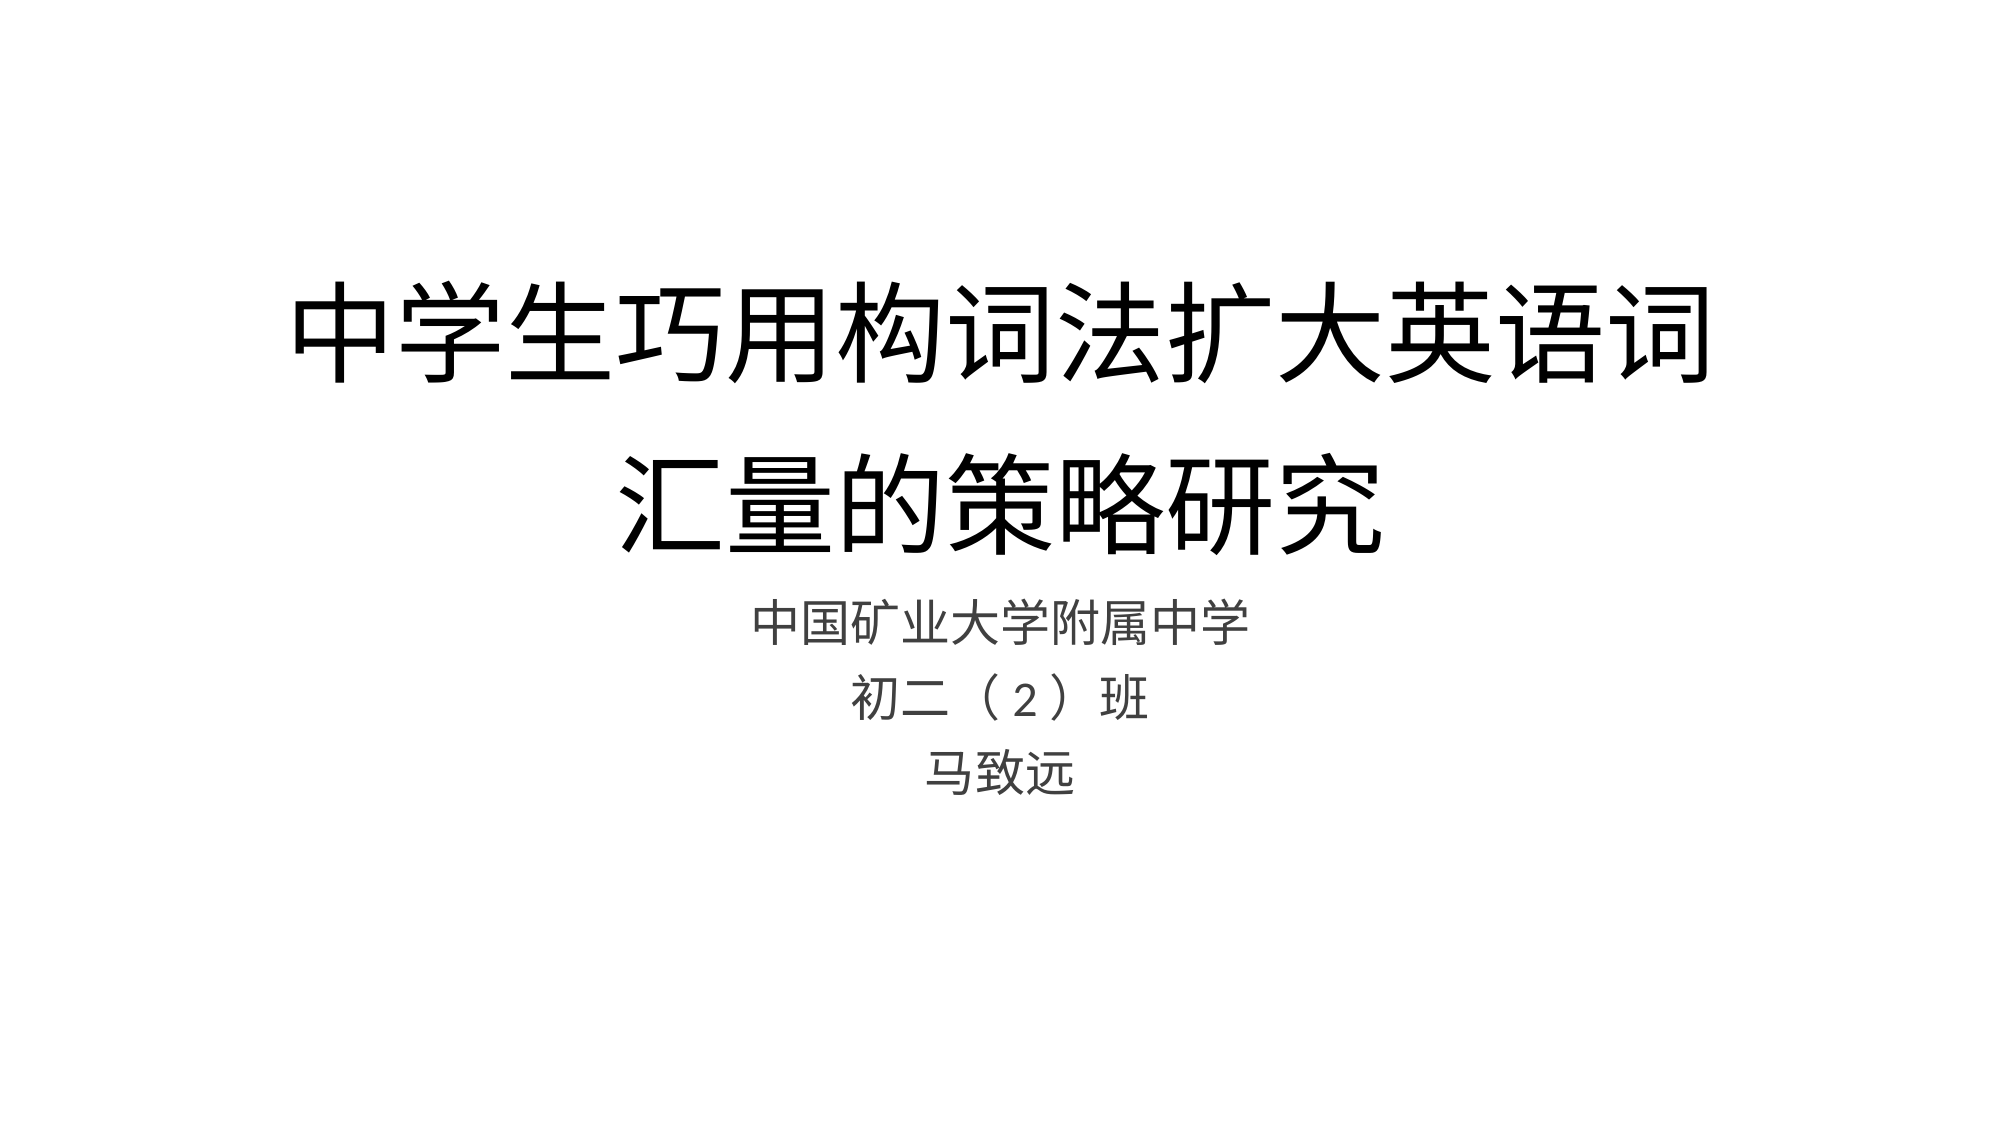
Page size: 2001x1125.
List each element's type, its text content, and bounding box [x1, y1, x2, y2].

subtitle 中国矿业大学附属中学 初二（2）班 马致远 [249, 590, 1750, 863]
title 中学生巧用构词法扩大英语词汇量的策略研究 [249, 217, 1750, 576]
